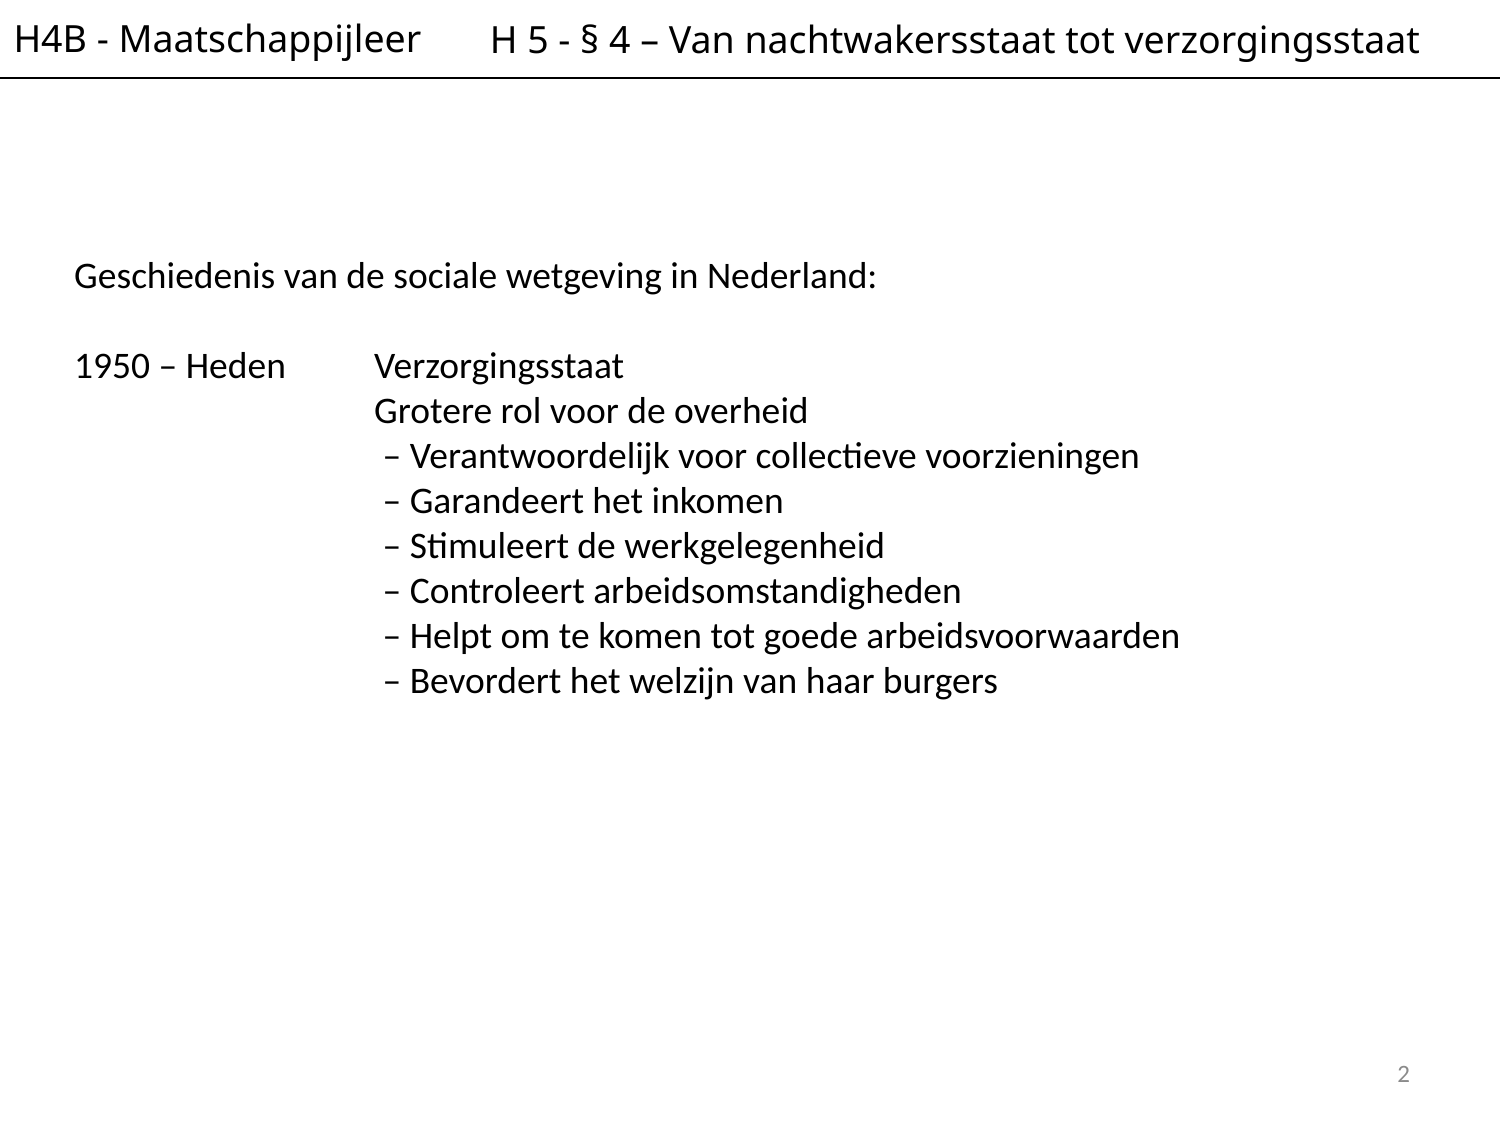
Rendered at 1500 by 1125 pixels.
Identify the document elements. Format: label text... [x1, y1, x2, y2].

text_box Geschiedenis van de sociale wetgeving in Nederland: 1950 – Heden Verzorgingsstaat Grotere rol voor de overheid – Verantwoordelijk voor collectieve voorzieningen – Garandeert het inkomen – Stimuleert de werkgelegenheid – Controleert arbeidsomstandigheden – Helpt om te komen tot goede arbeidsvoorwaarden – Bevordert het welzijn van haar burgers [59, 243, 1197, 709]
text_box H 5 - § 4 – Van nachtwakersstaat tot verzorgingsstaat [475, 8, 1436, 68]
slide_number 2 [1074, 1042, 1425, 1103]
text_box H4B - Maatschappijleer [0, 7, 437, 67]
